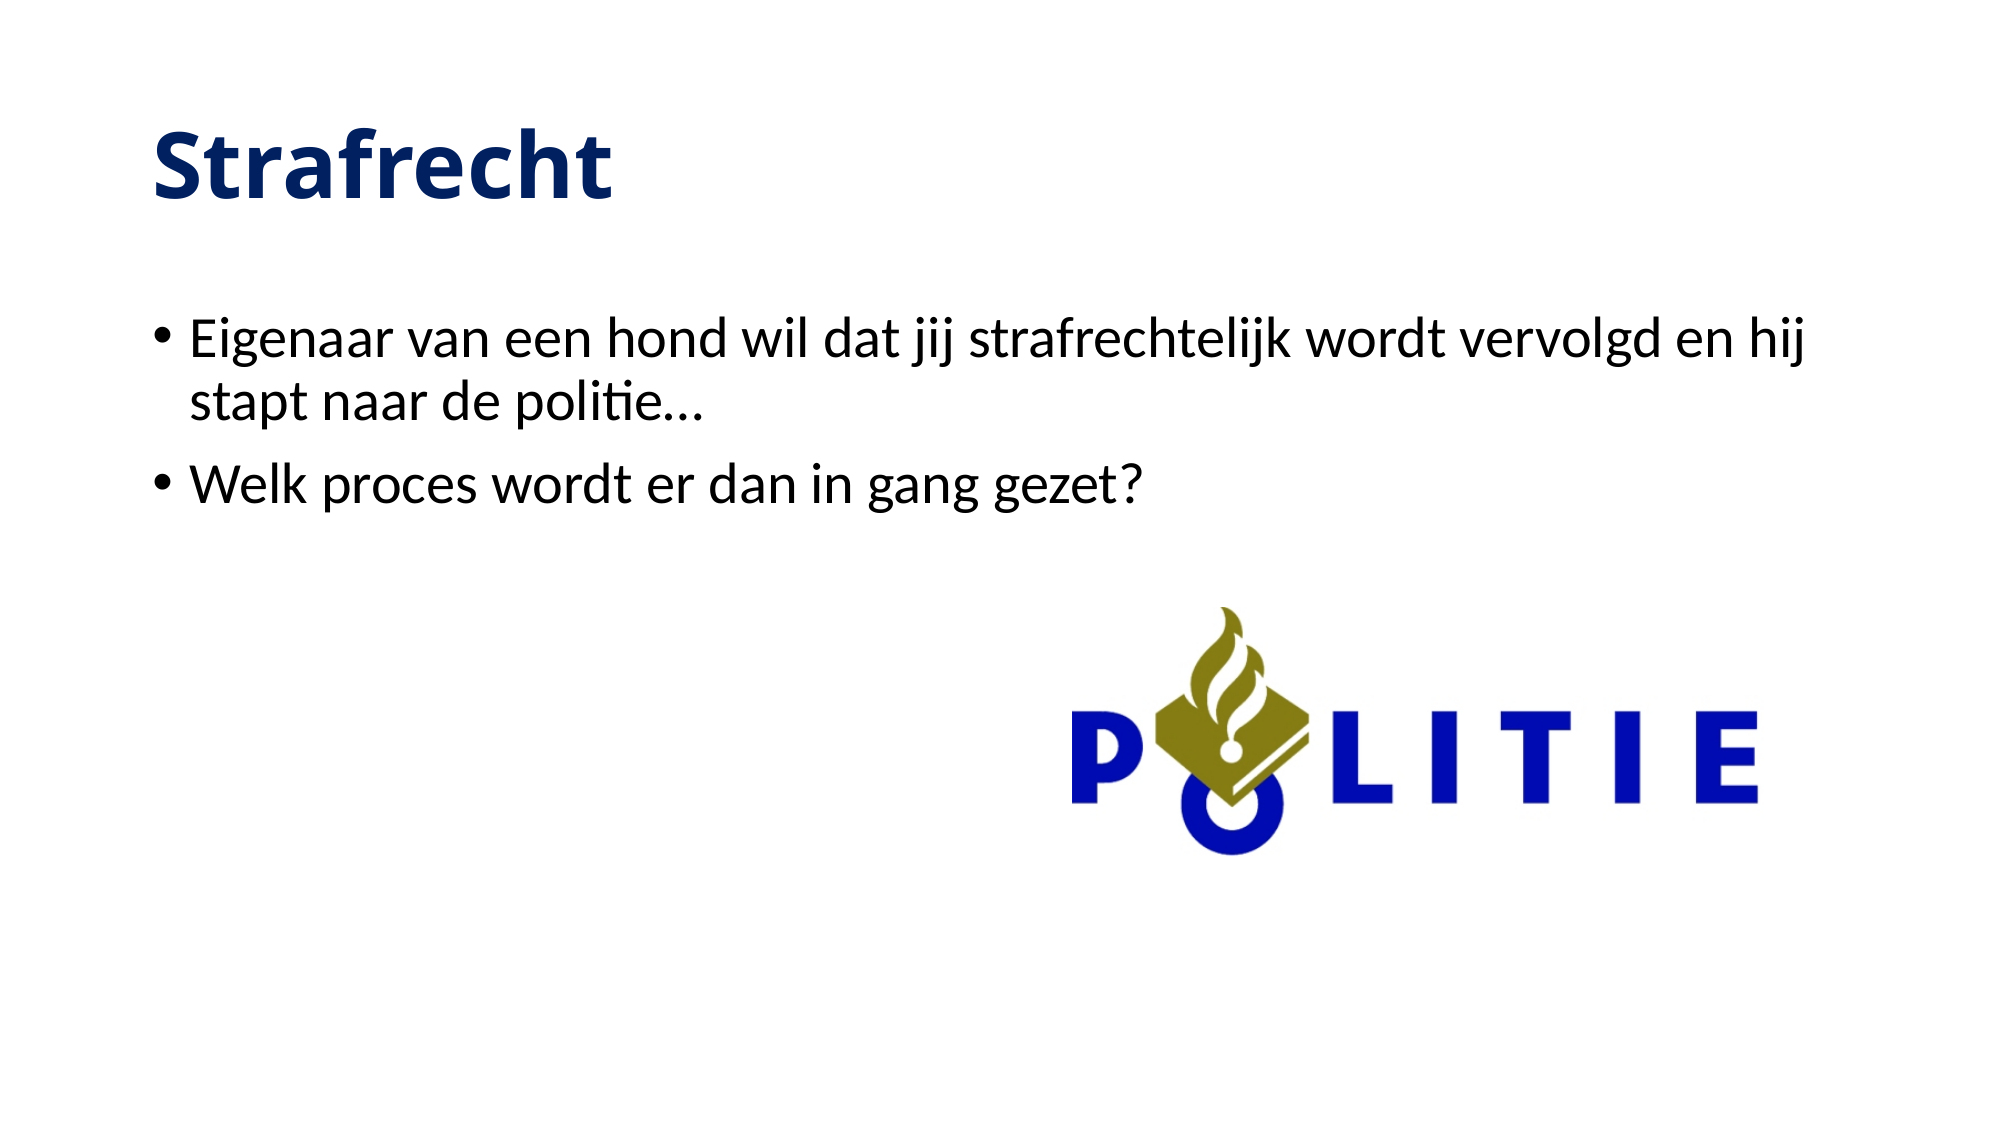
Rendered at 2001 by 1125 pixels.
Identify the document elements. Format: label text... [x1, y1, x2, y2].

title Strafrecht [137, 59, 1863, 278]
picture [1072, 607, 1808, 907]
list Eigenaar van een hond wil dat jij strafrechtelijk wordt vervolgd en hij stapt naar de politie… Welk proces wordt er dan in gang gezet? [137, 299, 1863, 1014]
